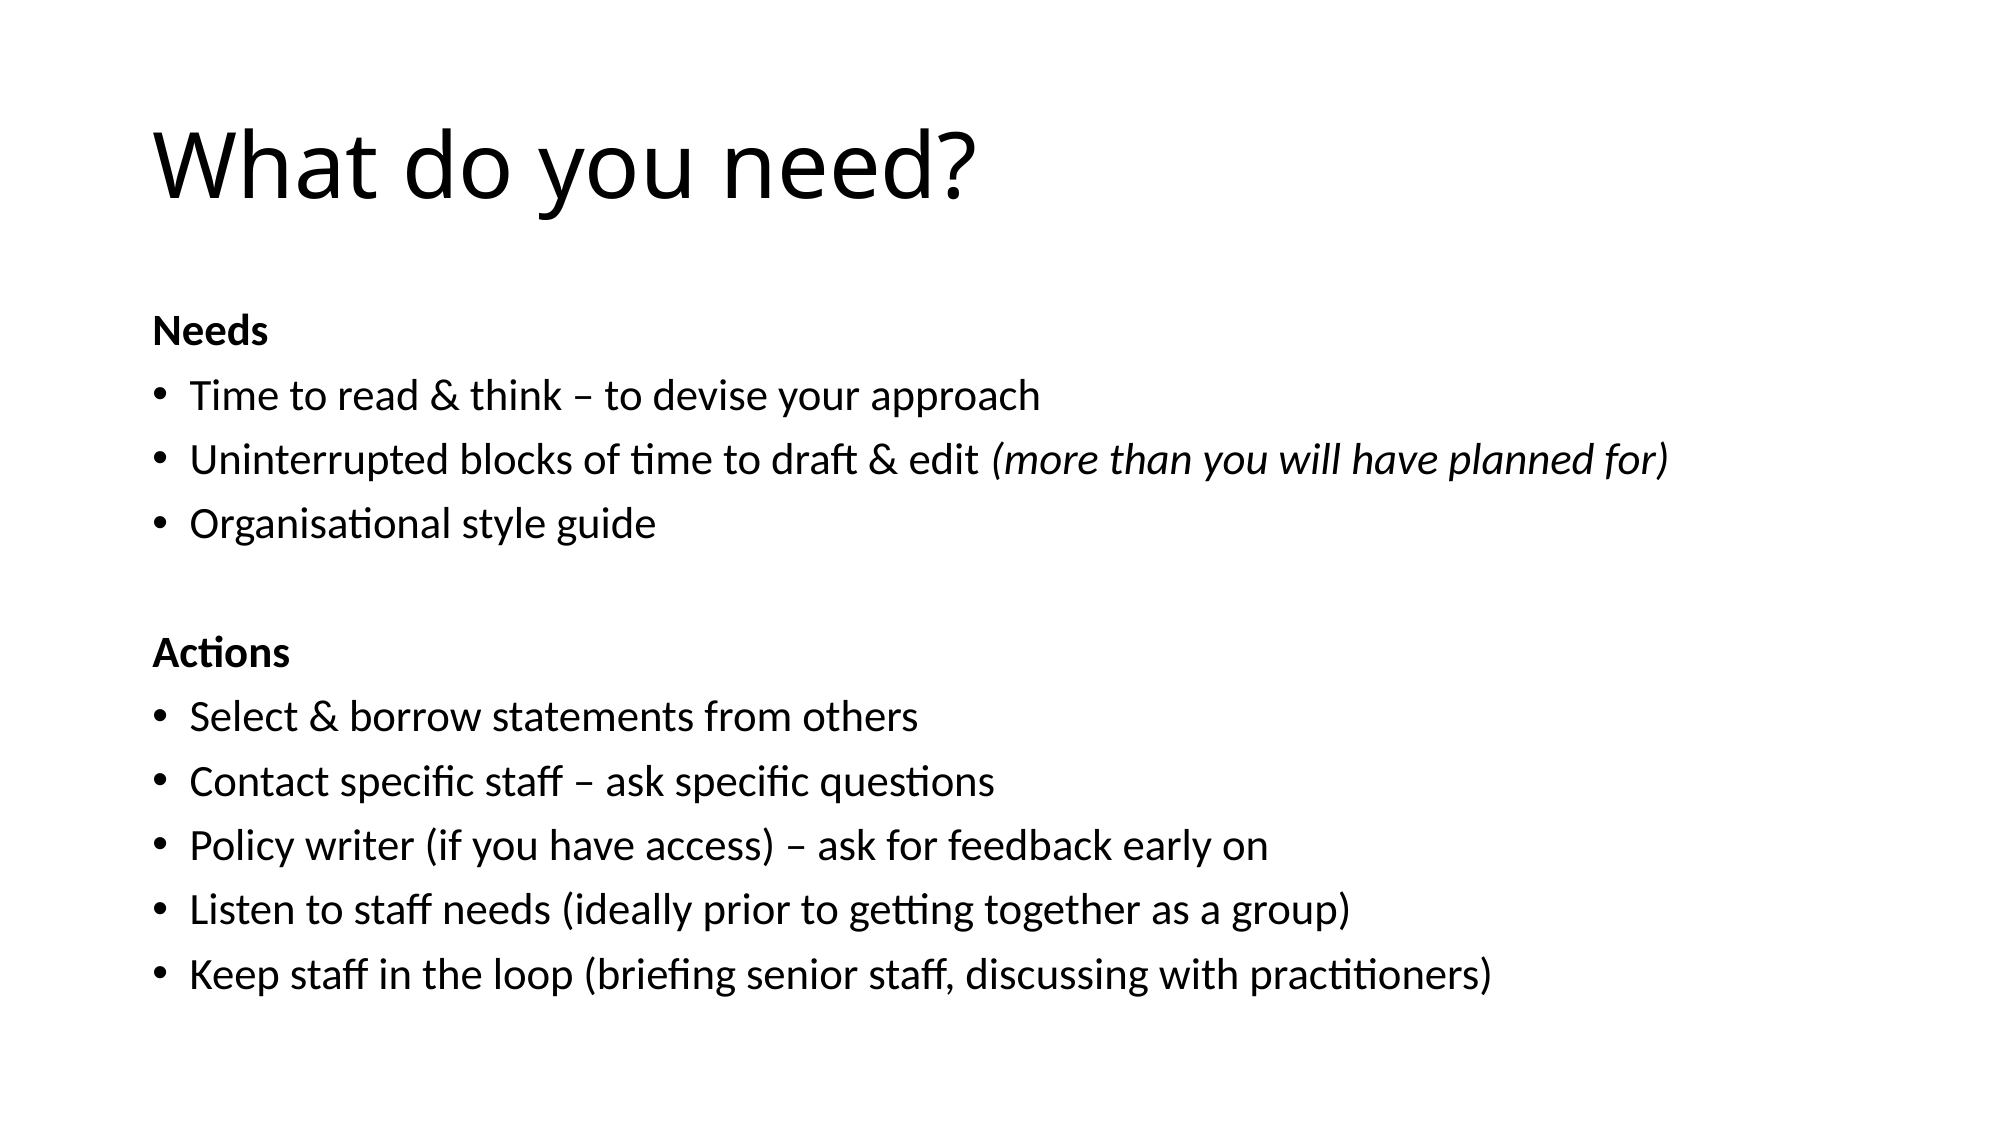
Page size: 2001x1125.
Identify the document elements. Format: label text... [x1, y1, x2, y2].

title What do you need? [137, 59, 1863, 278]
list Needs Time to read & think – to devise your approach Uninterrupted blocks of time to draft & edit (more than you will have planned for) Organisational style guide Actions Select & borrow statements from others Contact specific staff – ask specific questions Policy writer (if you have access) – ask for feedback early on Listen to staff needs (ideally prior to getting together as a group) Keep staff in the loop (briefing senior staff, discussing with practitioners) [137, 299, 1863, 1014]
